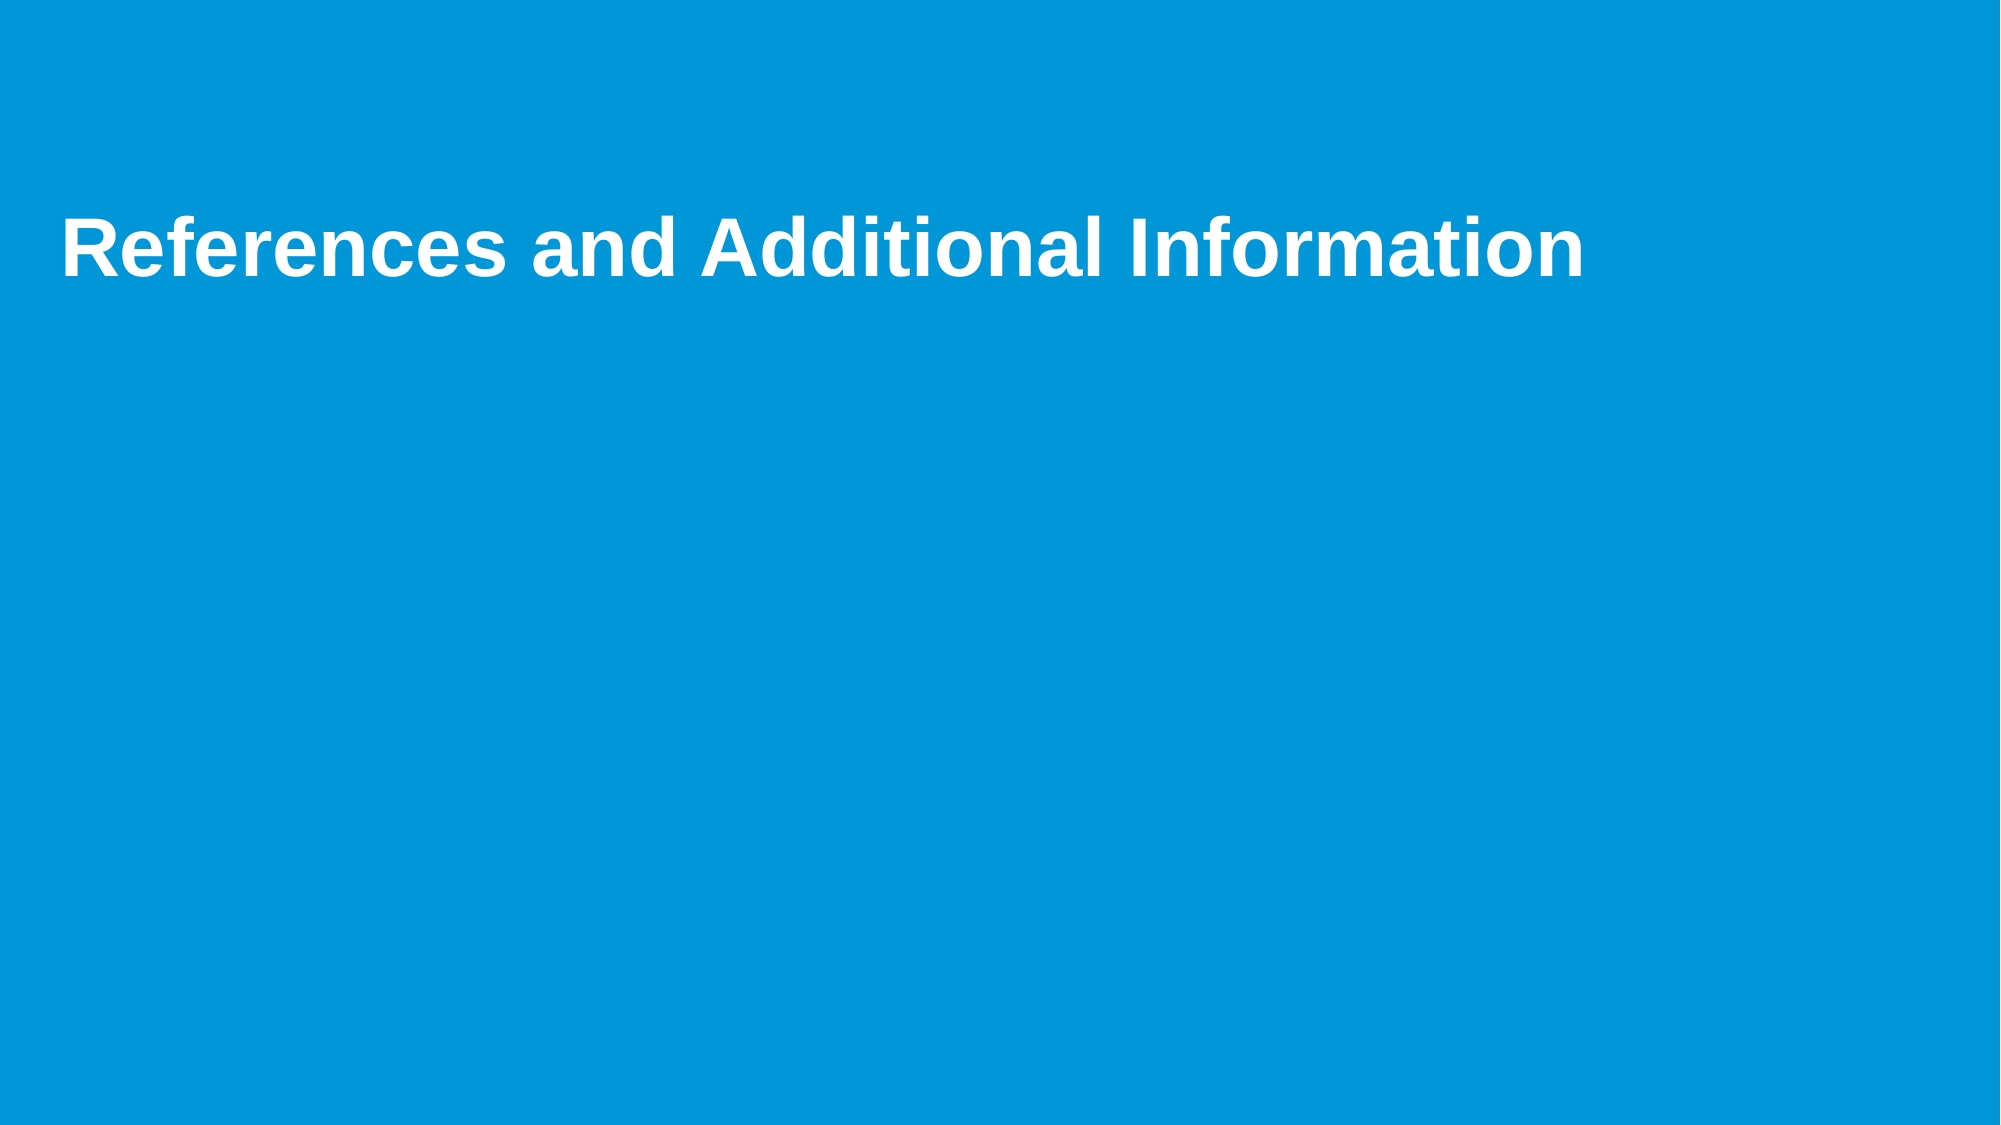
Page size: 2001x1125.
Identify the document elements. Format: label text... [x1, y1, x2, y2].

title References and Additional Information [44, 57, 1685, 303]
